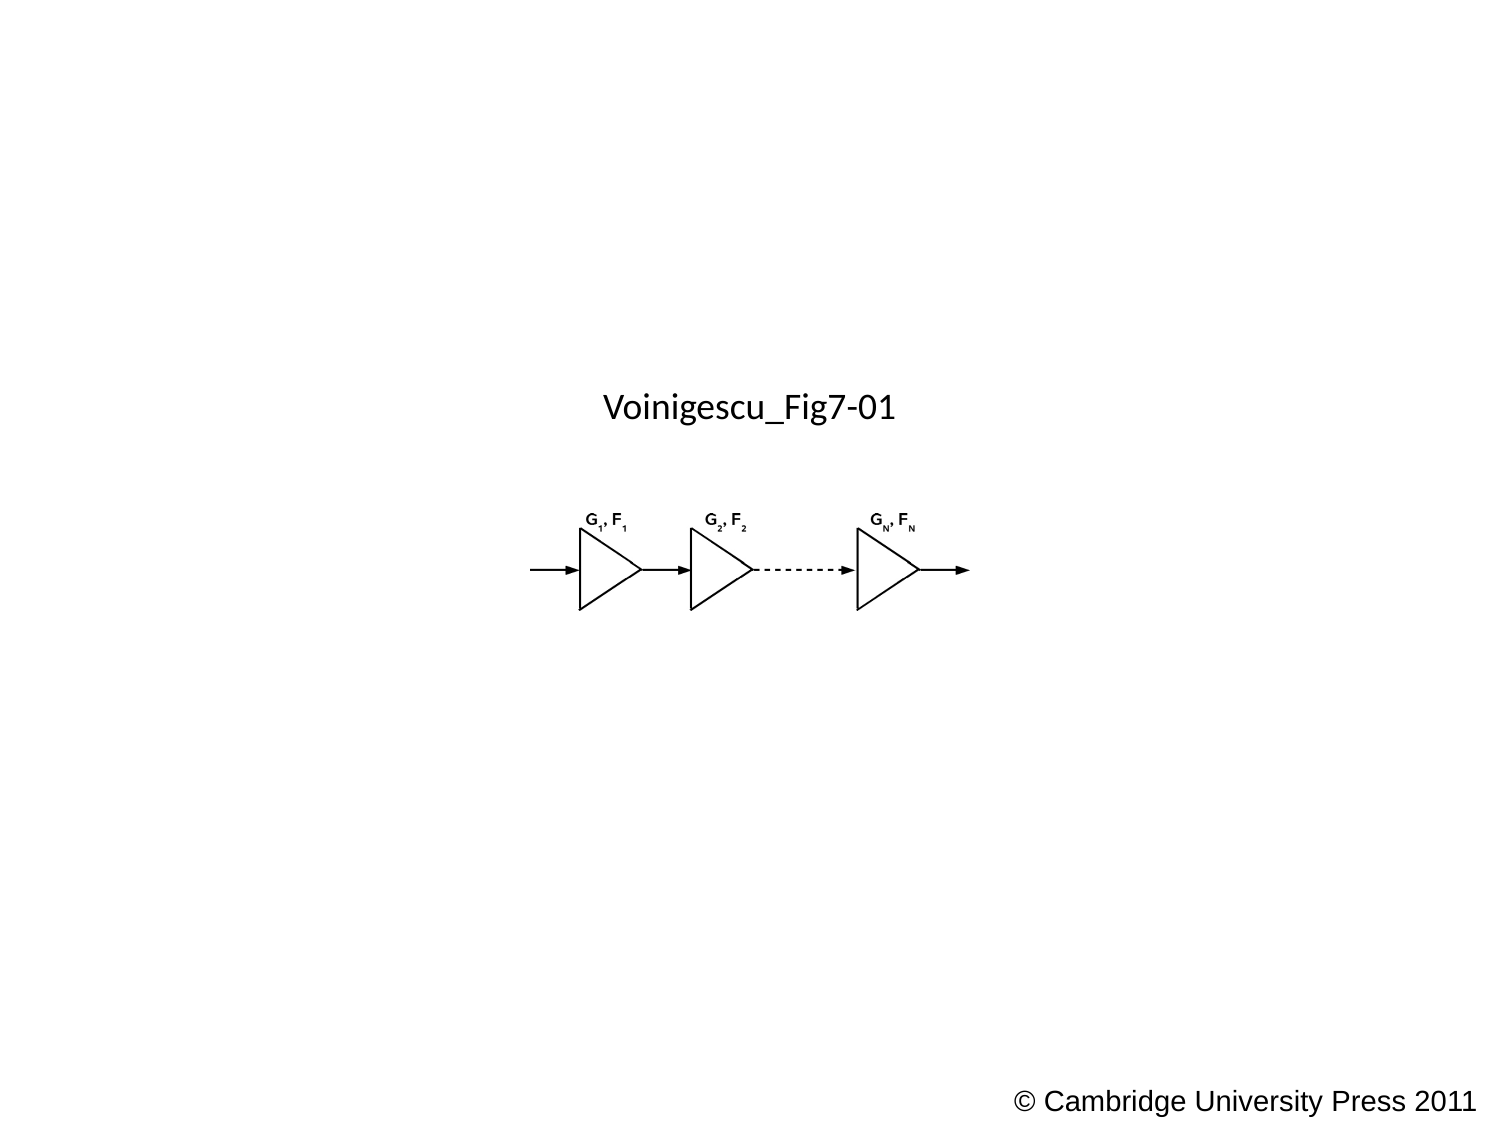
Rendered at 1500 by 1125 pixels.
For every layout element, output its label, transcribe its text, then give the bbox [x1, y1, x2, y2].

text_box © Cambridge University Press 2011 [907, 1074, 1493, 1125]
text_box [529, 374, 970, 612]
